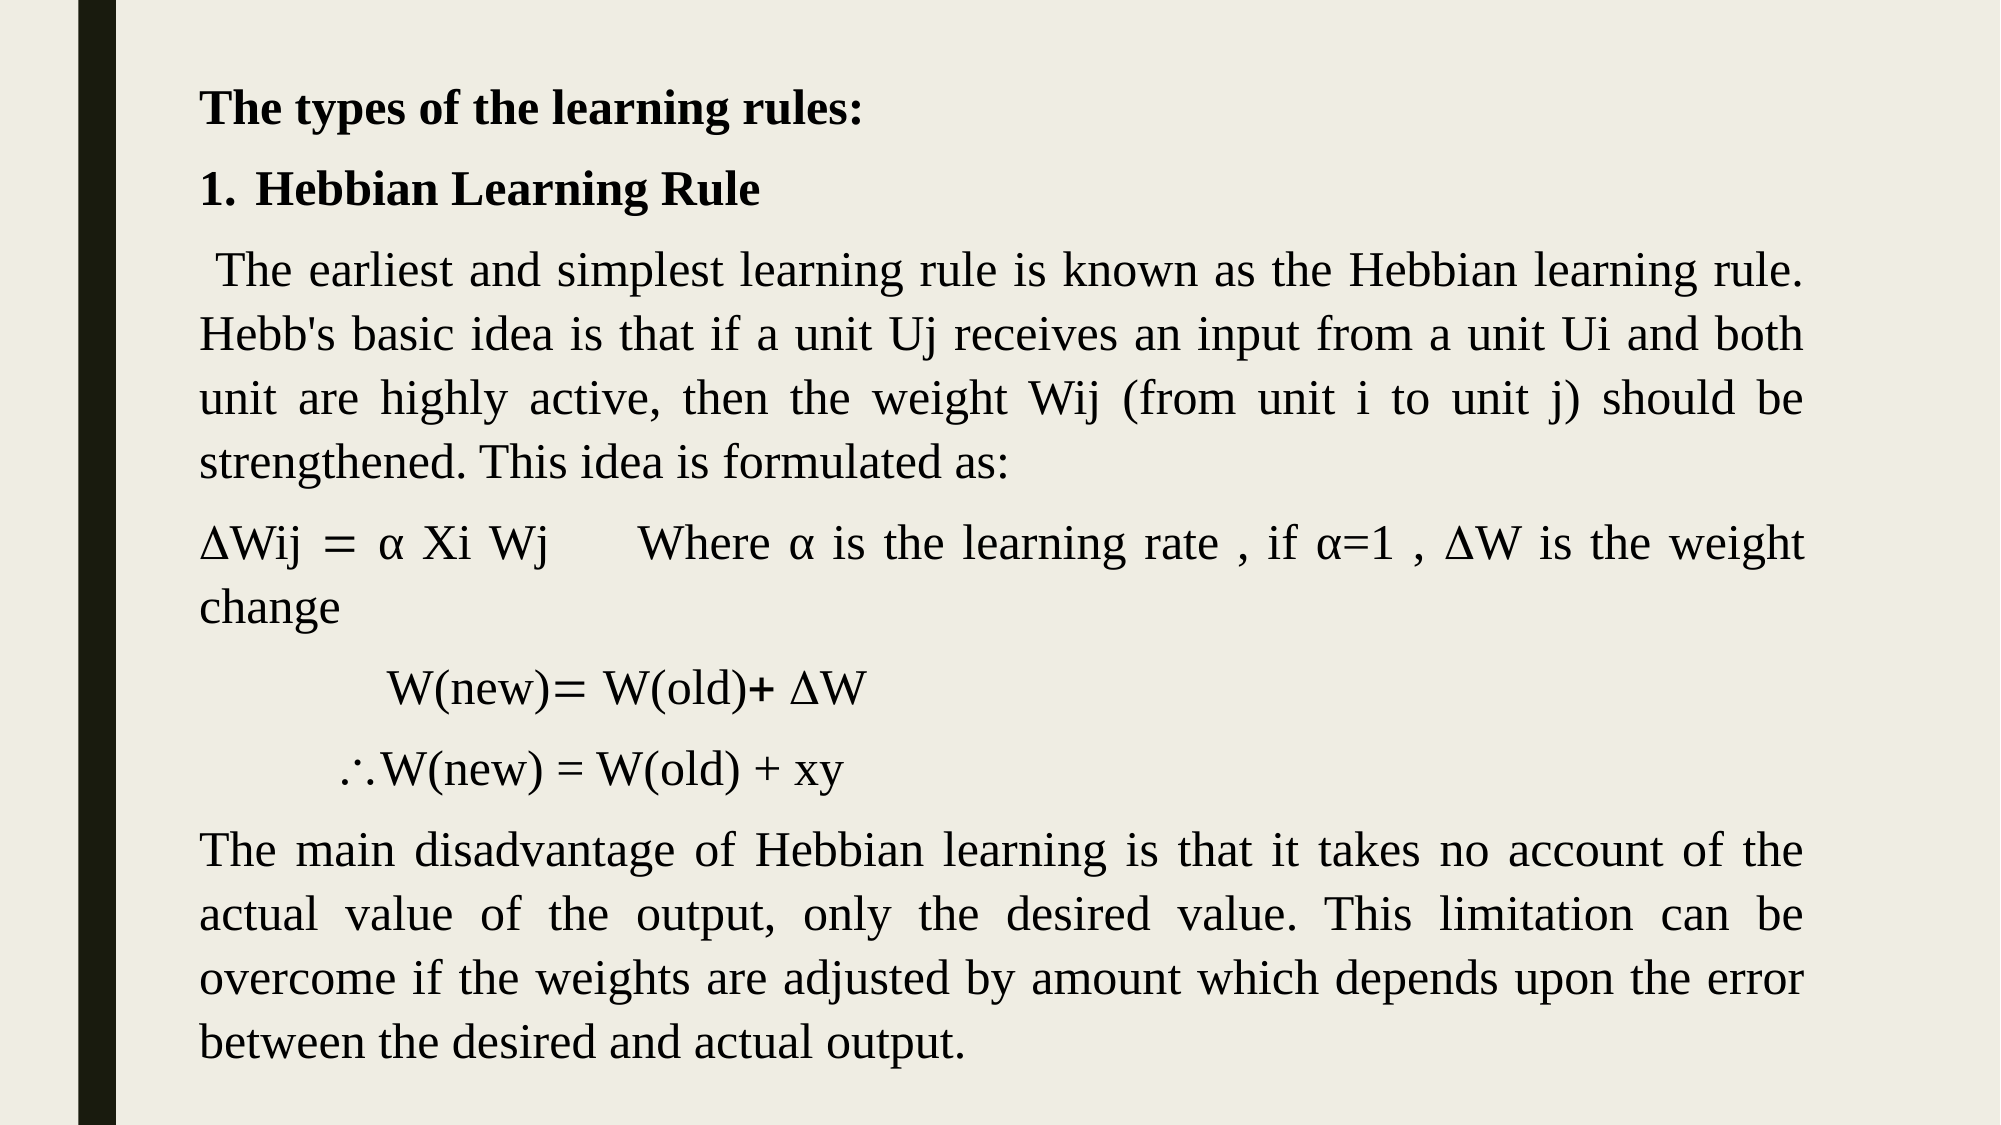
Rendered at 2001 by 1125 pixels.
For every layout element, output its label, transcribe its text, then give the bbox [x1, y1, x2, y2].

text_box The types of the learning rules: Hebbian Learning Rule The earliest and simplest learning rule is known as the Hebbian learning rule. Hebb's basic idea is that if a unit Uj receives an input from a unit Ui and both unit are highly active, then the weight Wij (from unit i to unit j) should be strengthened. This idea is formulated as: Wij  α Xi Wj Where α is the learning rate , if α=1 , W is the weight change W(new) W(old) W W(new) = W(old) + xy The main disadvantage of Hebbian learning is that it takes no account of the actual value of the output, only the desired value. This limitation can be overcome if the weights are adjusted by amount which depends upon the error between the desired and actual output. [184, 62, 1821, 1077]
